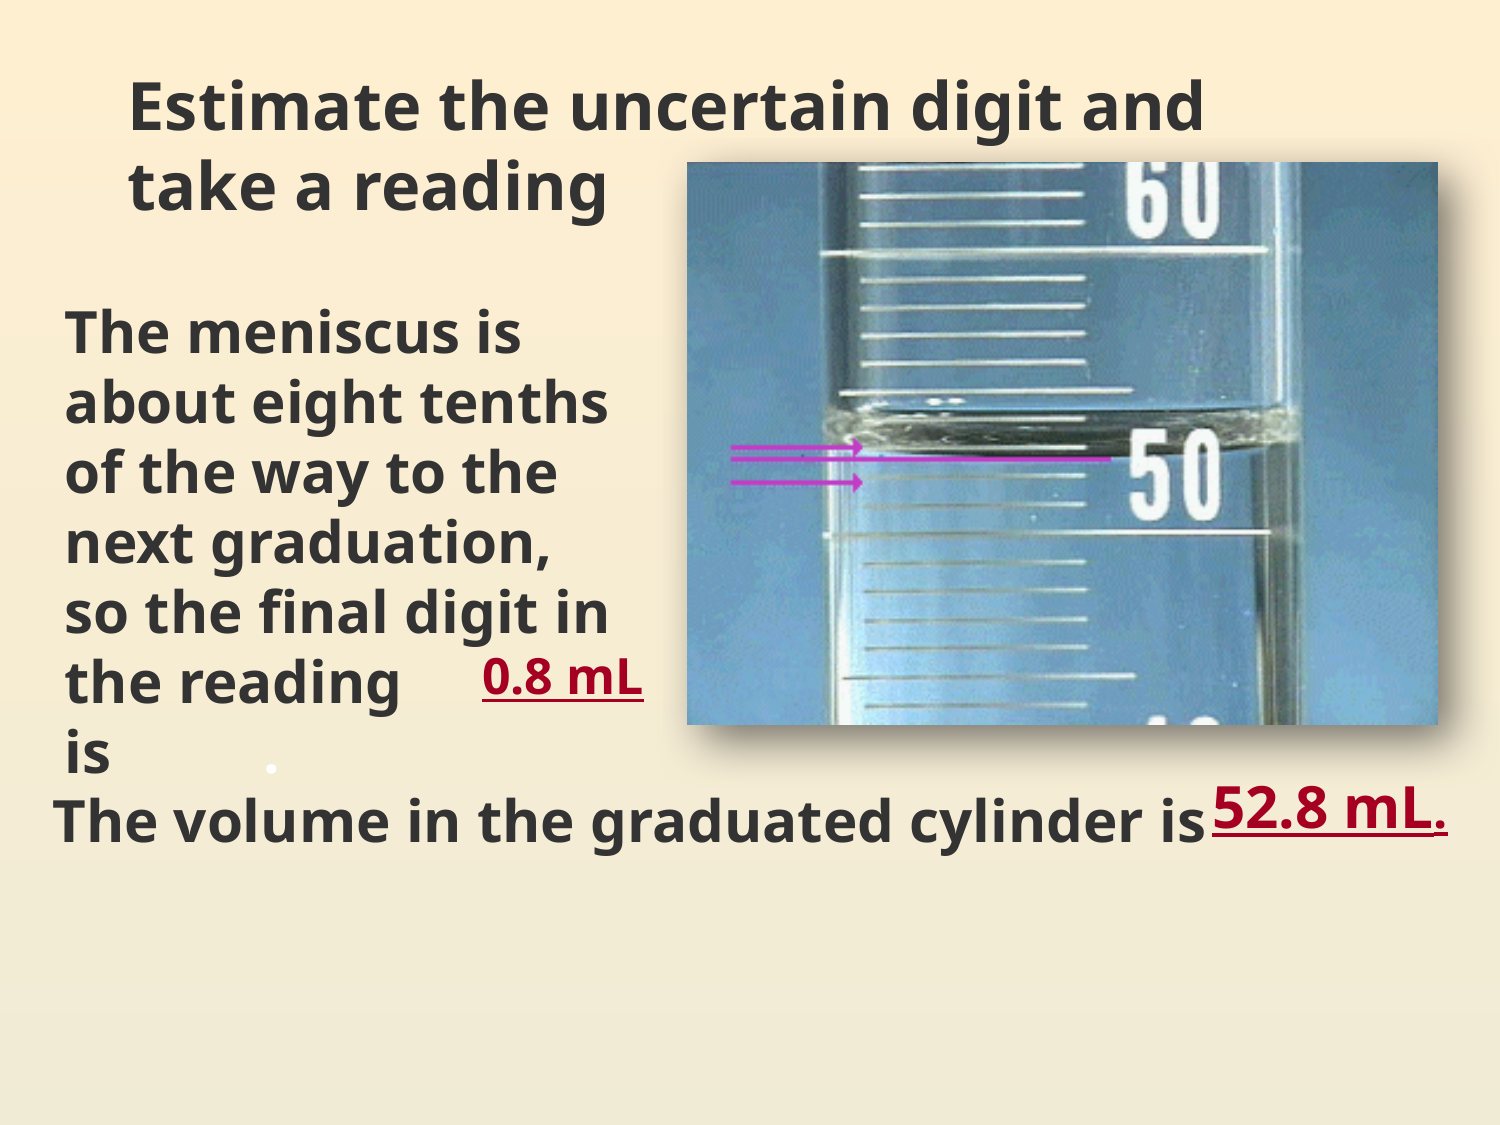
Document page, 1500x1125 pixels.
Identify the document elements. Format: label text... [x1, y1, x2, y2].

picture [687, 162, 1438, 726]
text_box 0.8 mL [467, 637, 659, 713]
title Estimate the uncertain digit and take a reading [112, 49, 1388, 238]
text_box 52.8 mL. [1197, 762, 1464, 848]
text_box The meniscus is about eight tenths of the way to the next graduation, so the final digit in the reading is . [49, 287, 640, 776]
text_box The volume in the graduated cylinder is [37, 776, 1291, 862]
